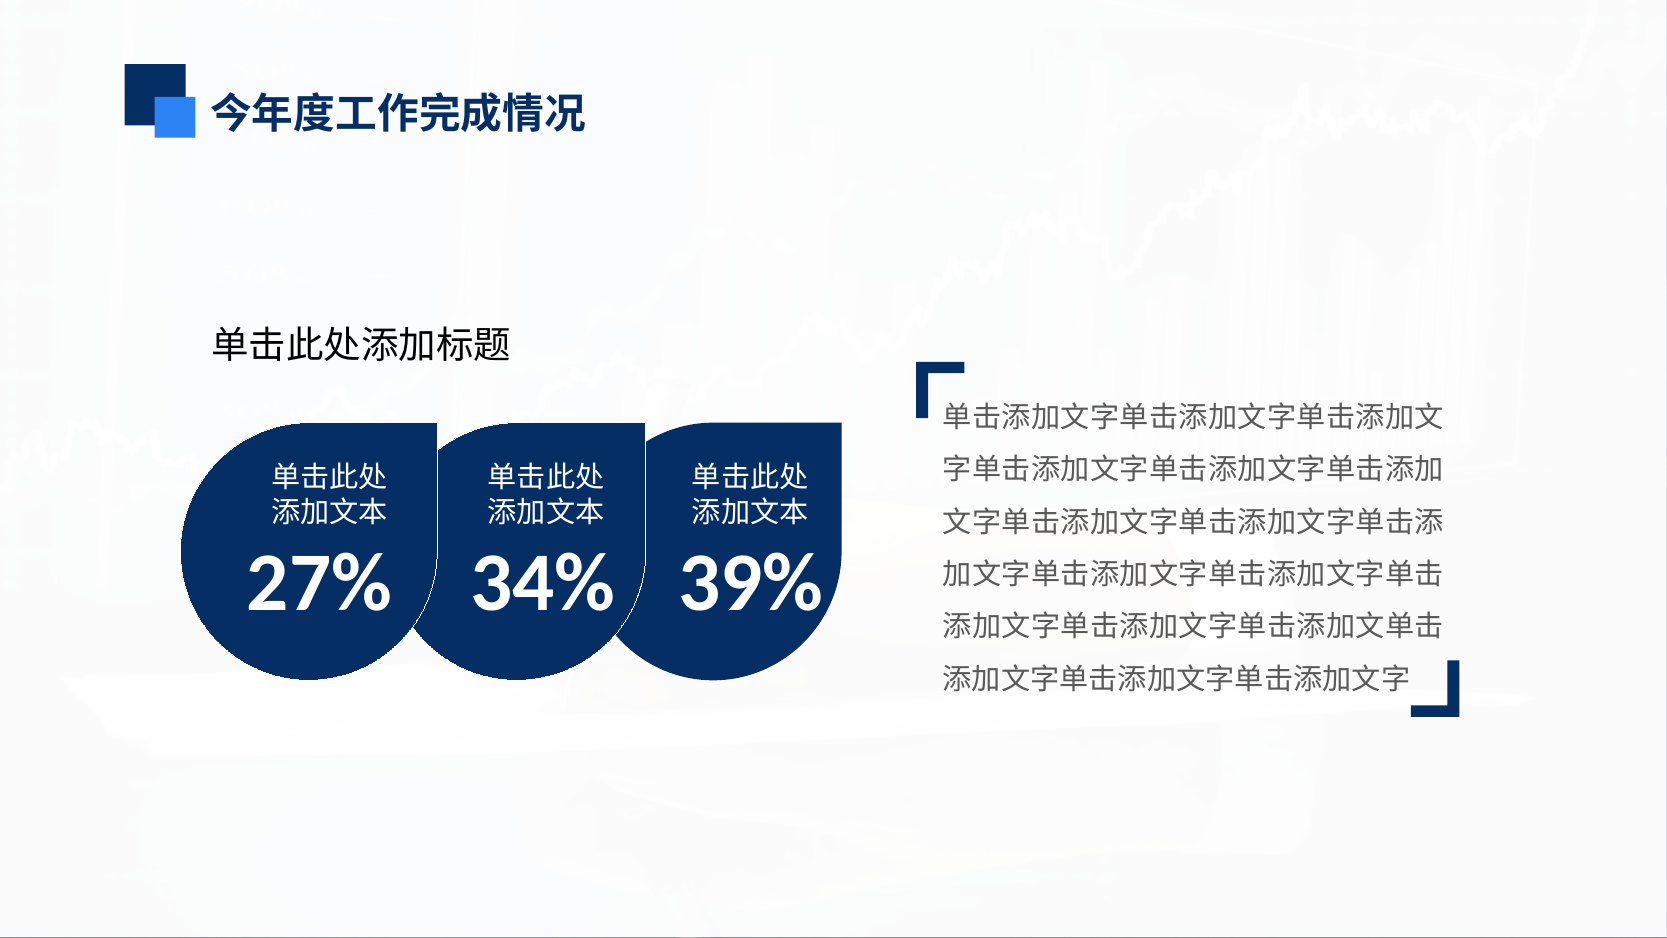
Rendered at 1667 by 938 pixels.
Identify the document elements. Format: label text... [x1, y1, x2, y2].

text_box [1409, 658, 1462, 719]
text_box [153, 95, 197, 140]
text_box 今年度工作完成情况 [195, 78, 621, 144]
text_box 单击此处添加标题 [196, 314, 552, 374]
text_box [180, 422, 438, 681]
text_box [914, 360, 967, 420]
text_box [647, 422, 842, 681]
text_box [123, 62, 188, 127]
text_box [439, 422, 647, 681]
text_box 单击添加文字单击添加文字单击添加文字单击添加文字单击添加文字单击添加文字单击添加文字单击添加文字单击添加文字单击添加文字单击添加文字单击添加文字单击添加文字单击添加文单击添加文字单击添加文字单击添加文字 [927, 373, 1460, 703]
